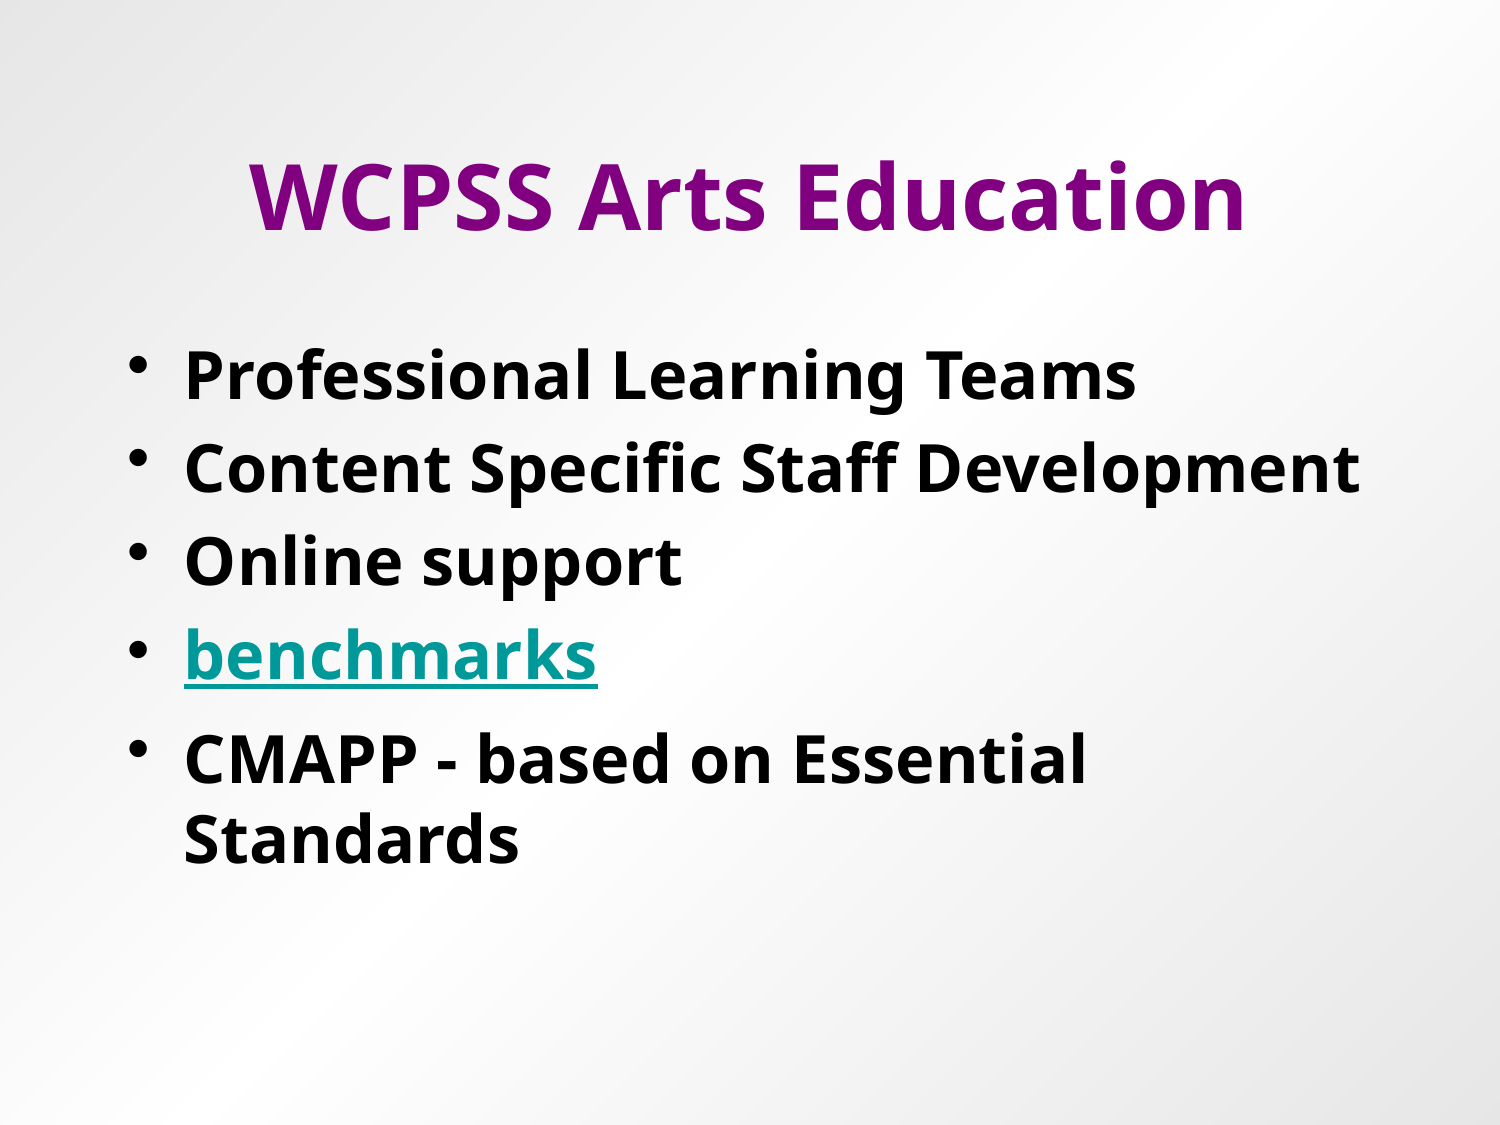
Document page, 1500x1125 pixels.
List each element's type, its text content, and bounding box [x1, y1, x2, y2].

list Professional Learning Teams Content Specific Staff Development Online support benchmarks CMAPP - based on Essential Standards [112, 324, 1426, 1001]
title WCPSS Arts Education [74, 99, 1426, 288]
